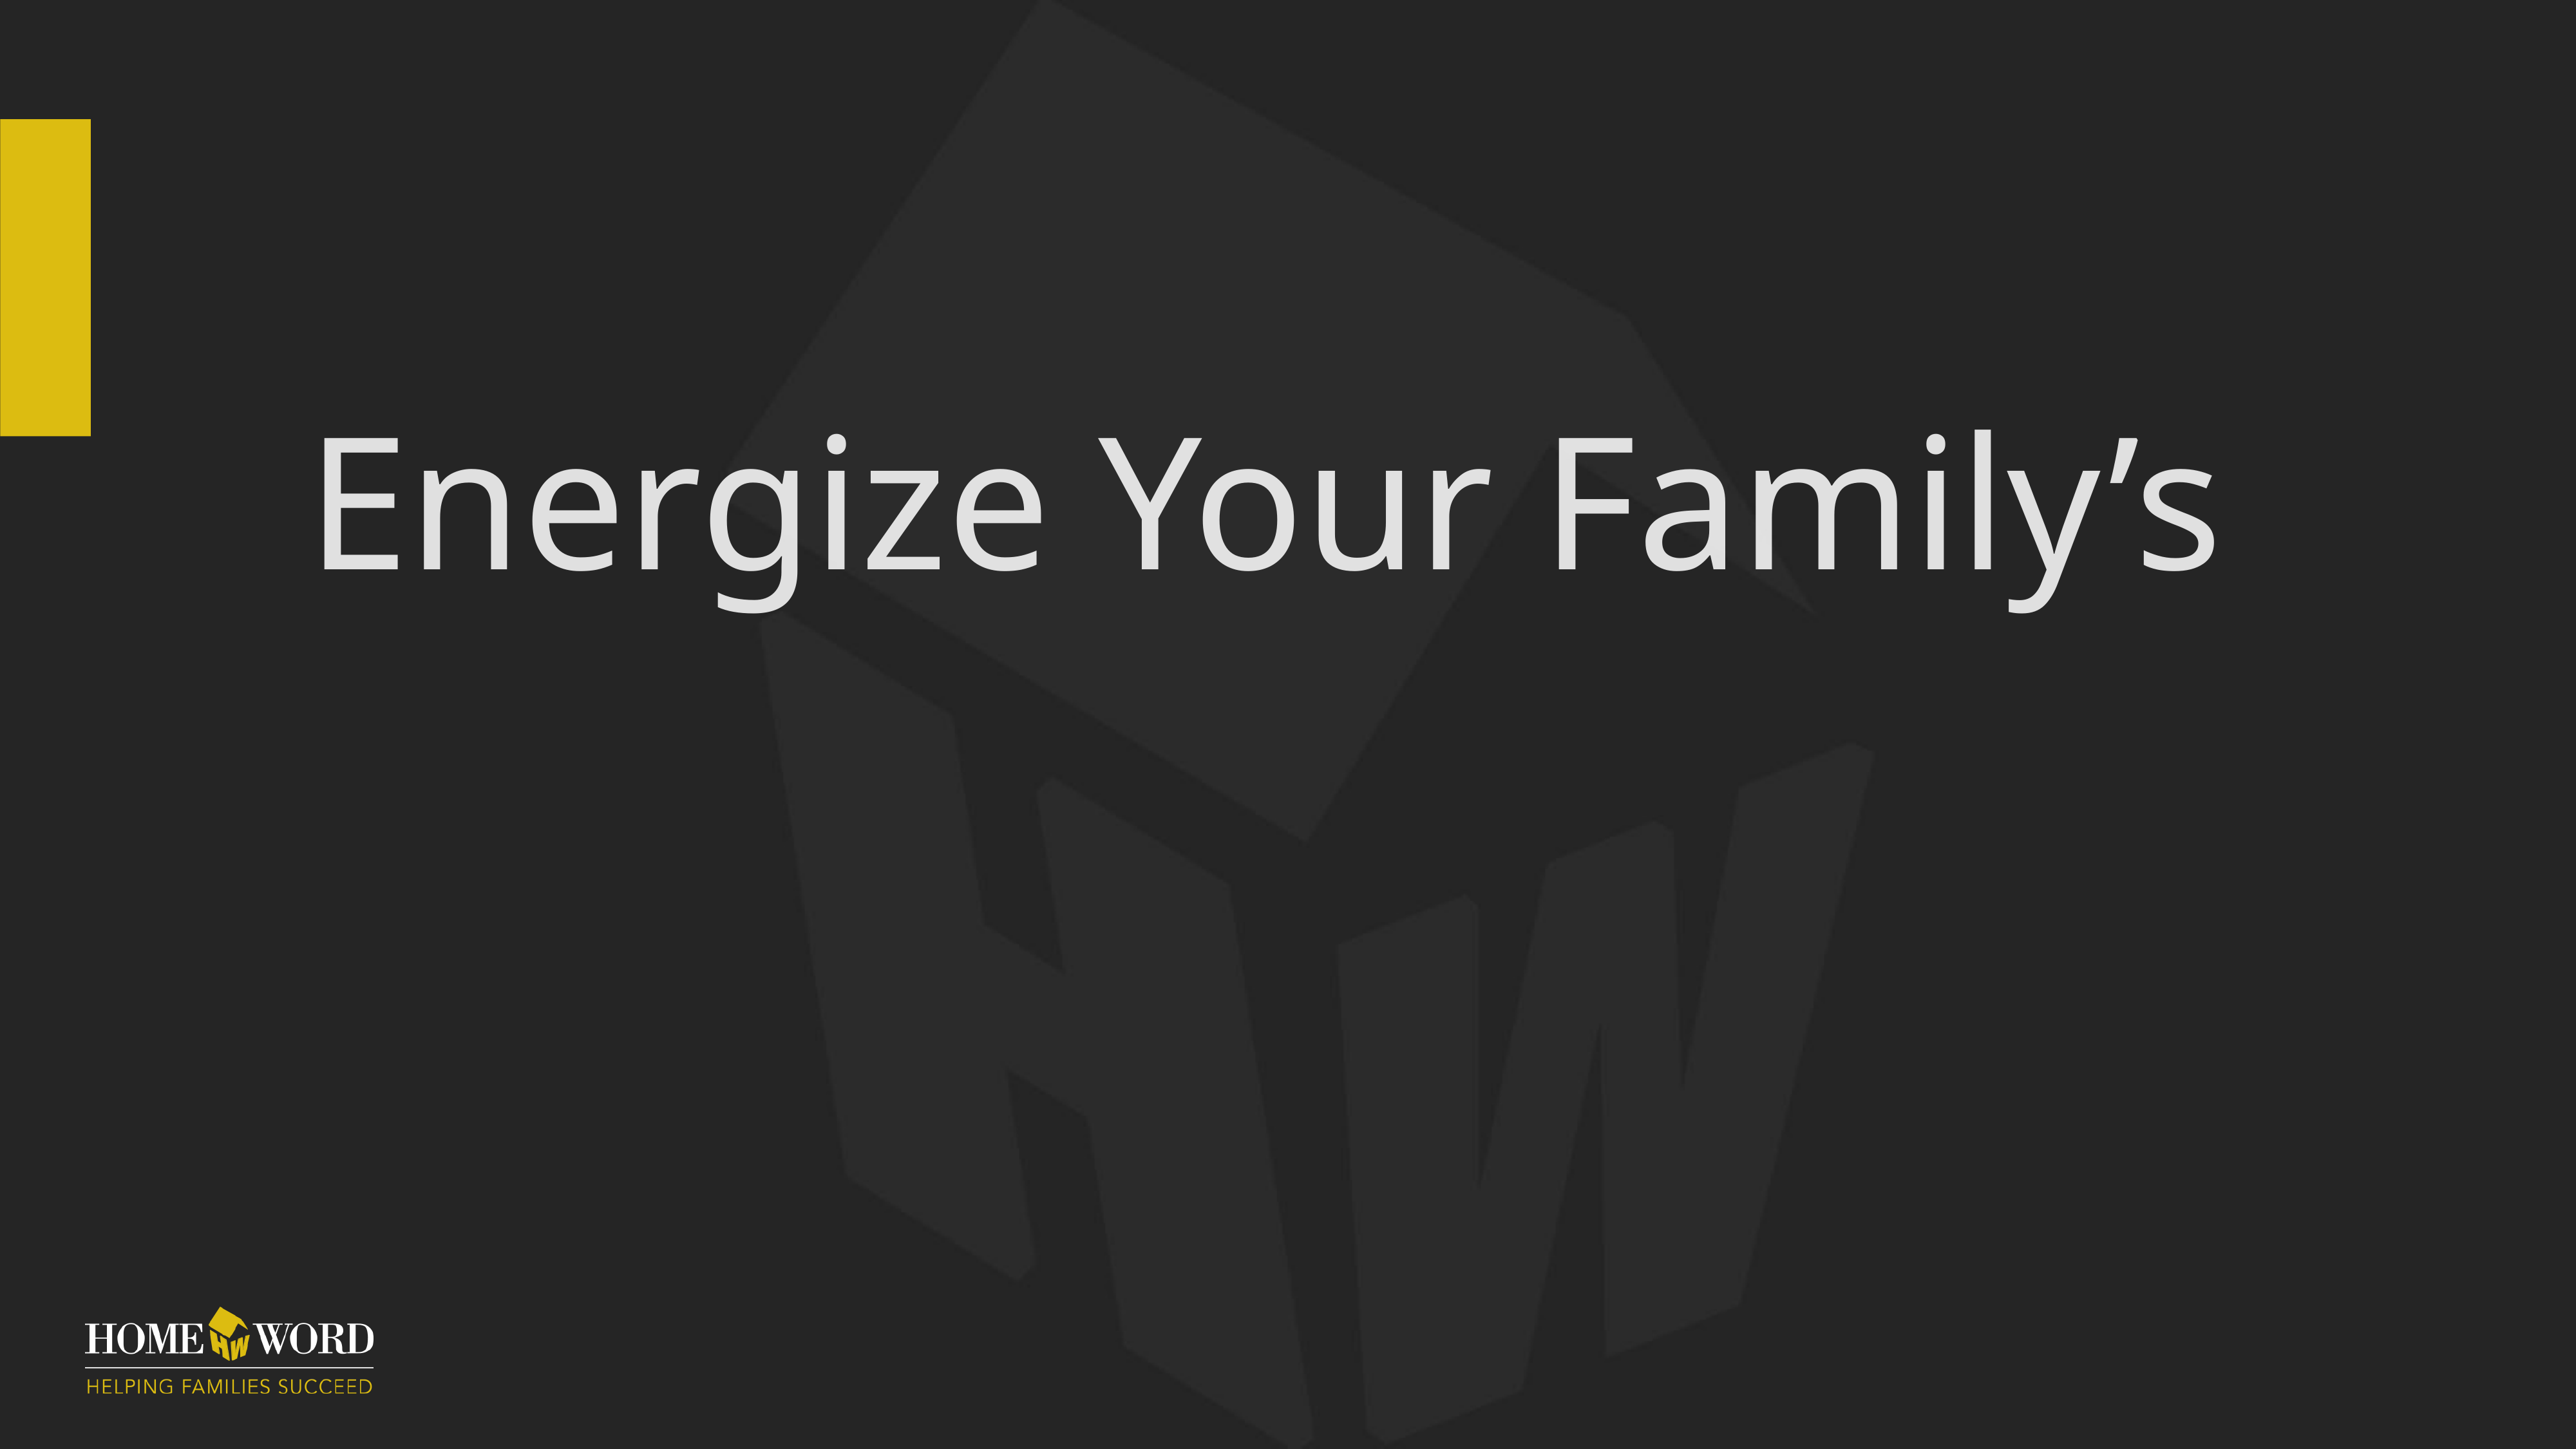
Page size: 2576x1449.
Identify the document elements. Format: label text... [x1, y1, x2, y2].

title Energize Your Family’s [301, 379, 2275, 1132]
picture [0, 0, 2576, 1449]
